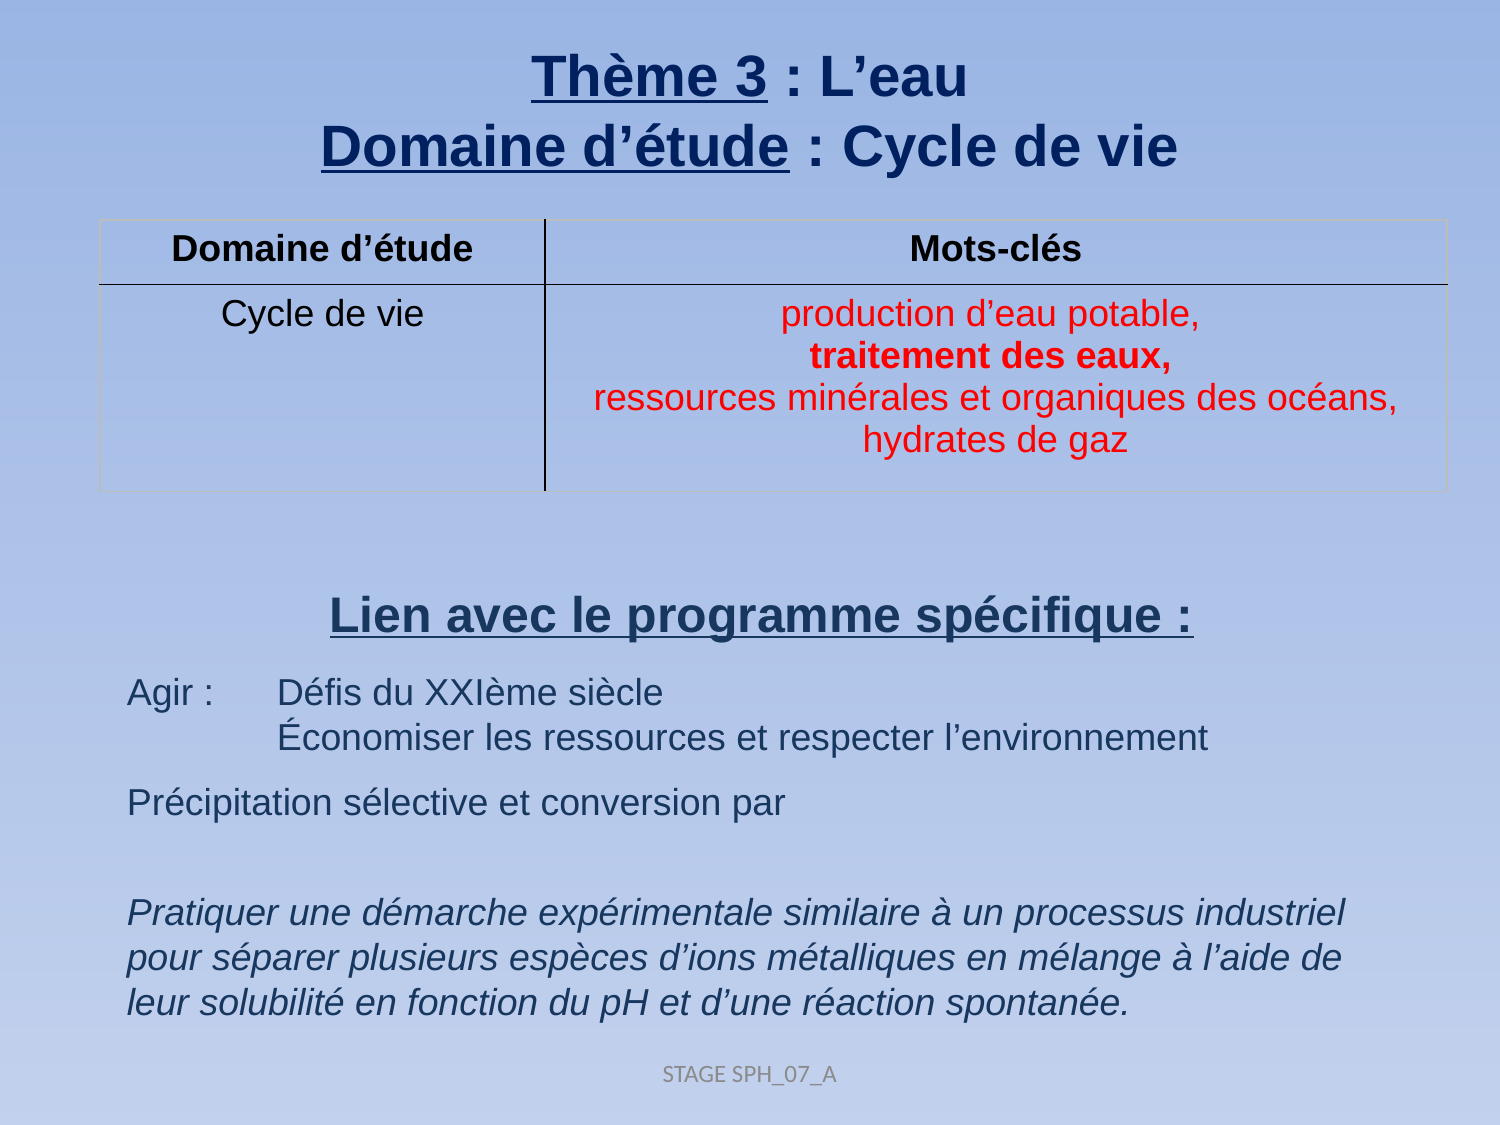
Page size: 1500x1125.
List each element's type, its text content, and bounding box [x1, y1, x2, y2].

table_cell production d’eau potable, traitement des eaux, ressources minérales et organiques des océans, hydrates de gaz [546, 285, 1446, 491]
table_cell Cycle de vie [101, 285, 544, 491]
footer STAGE SPH_07_A [512, 1042, 988, 1103]
text_box Lien avec le programme spécifique : Agir : Défis du XXIème siècle Économiser les ressources et respecter l’environnement Précipitation sélective et conversion par Pratiquer une démarche expérimentale similaire à un processus industriel pour séparer plusieurs espèces d’ions métalliques en mélange à l’aide de leur solubilité en fonction du pH et d’une réaction spontanée. [112, 575, 1412, 1031]
text_box Thème 3 : L’eau Domaine d’étude : Cycle de vie [112, 30, 1388, 186]
table_header Domaine d’étude [101, 221, 544, 284]
table_header Mots-clés [546, 221, 1446, 284]
